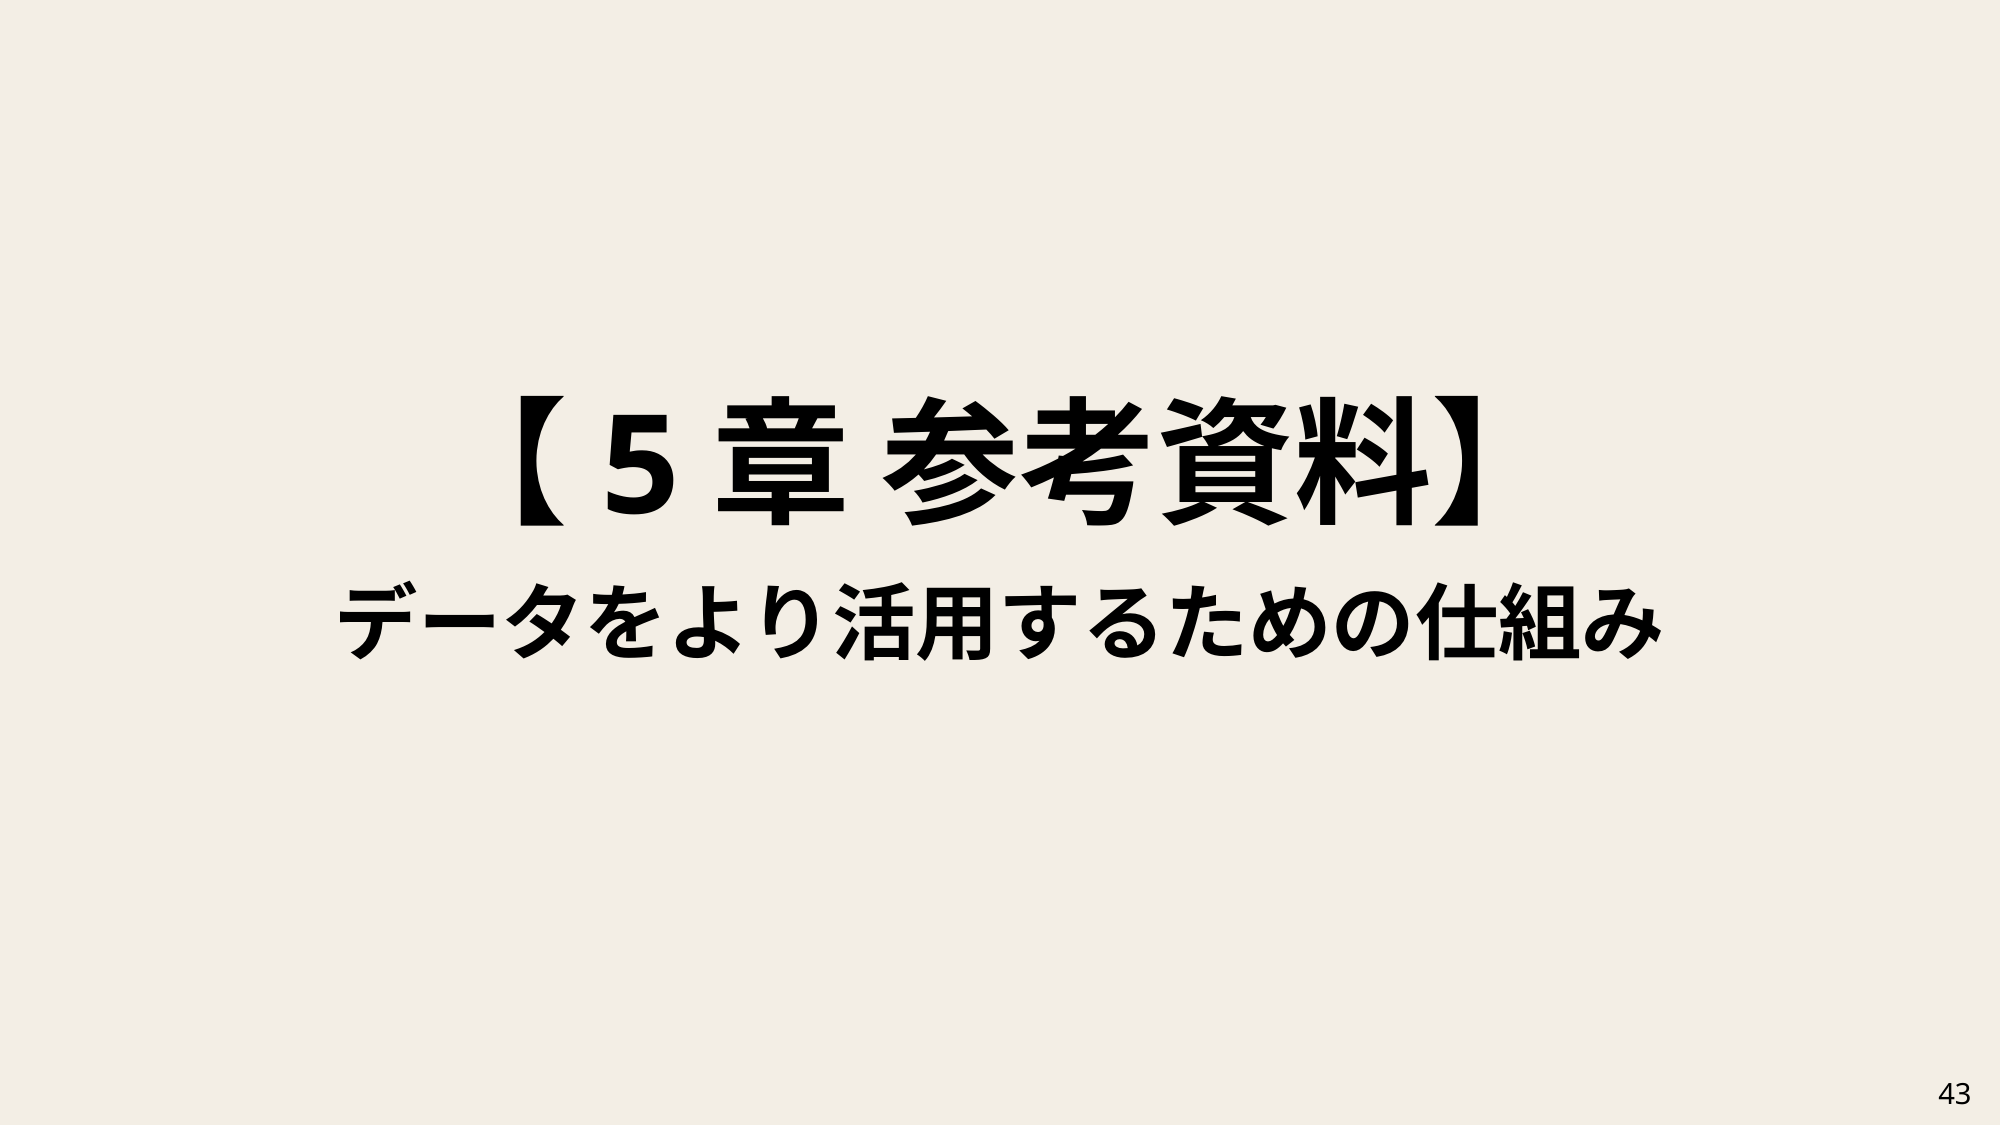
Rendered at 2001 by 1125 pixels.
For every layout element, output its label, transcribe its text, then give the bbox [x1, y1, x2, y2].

title 【5章 参考資料】 データをより活用するための仕組み [0, 326, 2000, 681]
text_box 43 [1879, 1067, 1987, 1118]
